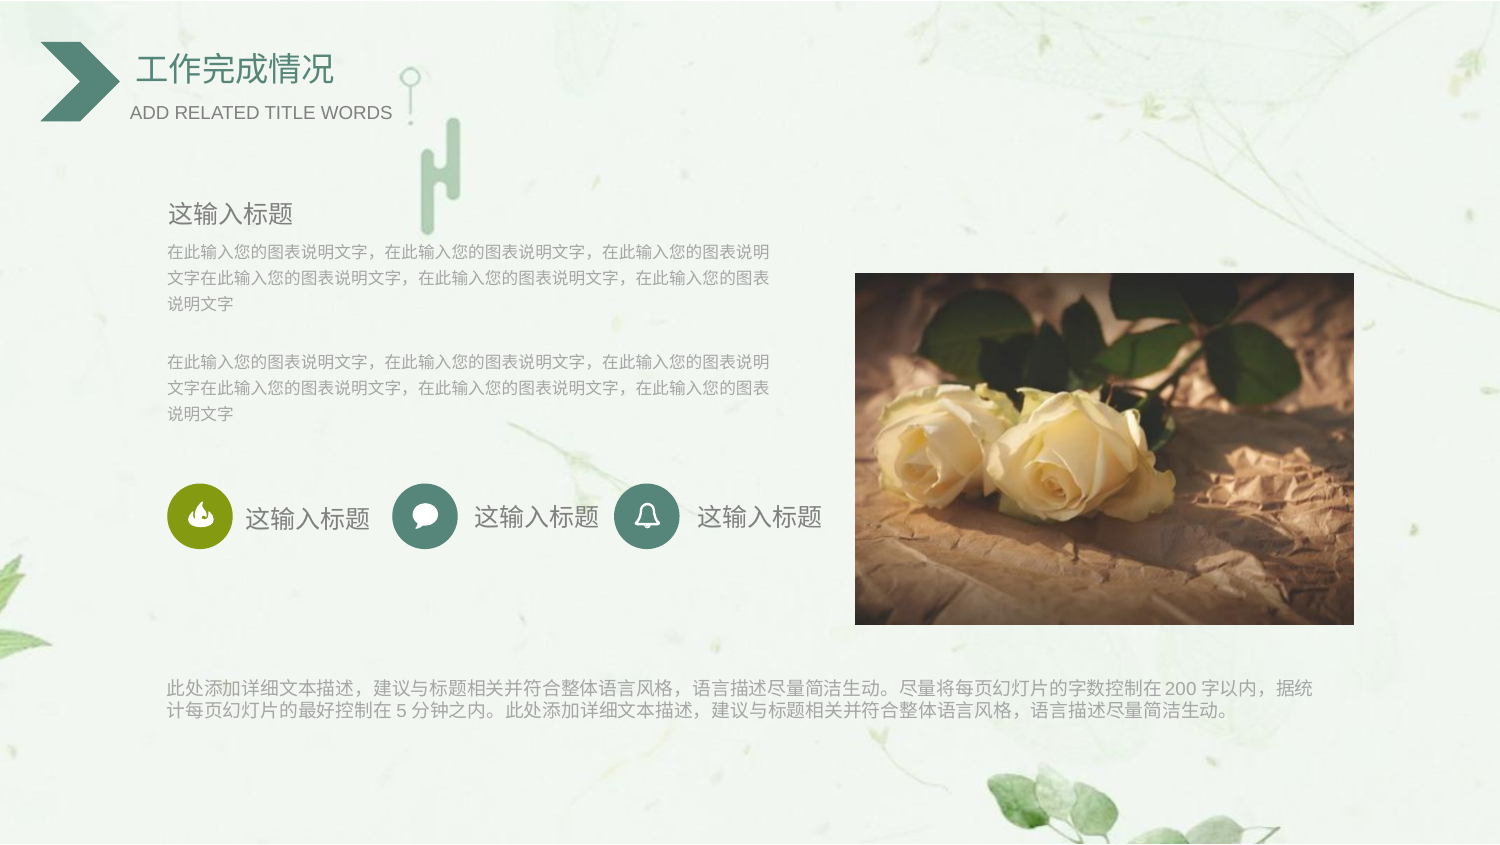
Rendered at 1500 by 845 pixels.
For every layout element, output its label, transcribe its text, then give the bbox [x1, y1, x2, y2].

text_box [614, 483, 680, 550]
picture [0, 2, 1500, 844]
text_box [392, 483, 458, 550]
text_box 在此输入您的图表说明文字，在此输入您的图表说明文字，在此输入您的图表说明文字在此输入您的图表说明文字，在此输入您的图表说明文字，在此输入您的图表说明文字 [167, 236, 783, 322]
text_box 此处添加详细文本描述，建议与标题相关并符合整体语言风格，语言描述尽量简洁生动。尽量将每页幻灯片的字数控制在200字以内，据统计每页幻灯片的最好控制在5分钟之内。此处添加详细文本描述，建议与标题相关并符合整体语言风格，语言描述尽量简洁生动。 [166, 676, 1324, 736]
text_box 在此输入您的图表说明文字，在此输入您的图表说明文字，在此输入您的图表说明文字在此输入您的图表说明文字，在此输入您的图表说明文字，在此输入您的图表说明文字 [167, 345, 783, 431]
text_box 这输入标题 [694, 497, 834, 535]
text_box 这输入标题 [471, 497, 611, 535]
text_box 这输入标题 [166, 194, 475, 233]
text_box 这输入标题 [243, 499, 382, 538]
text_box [167, 483, 233, 550]
